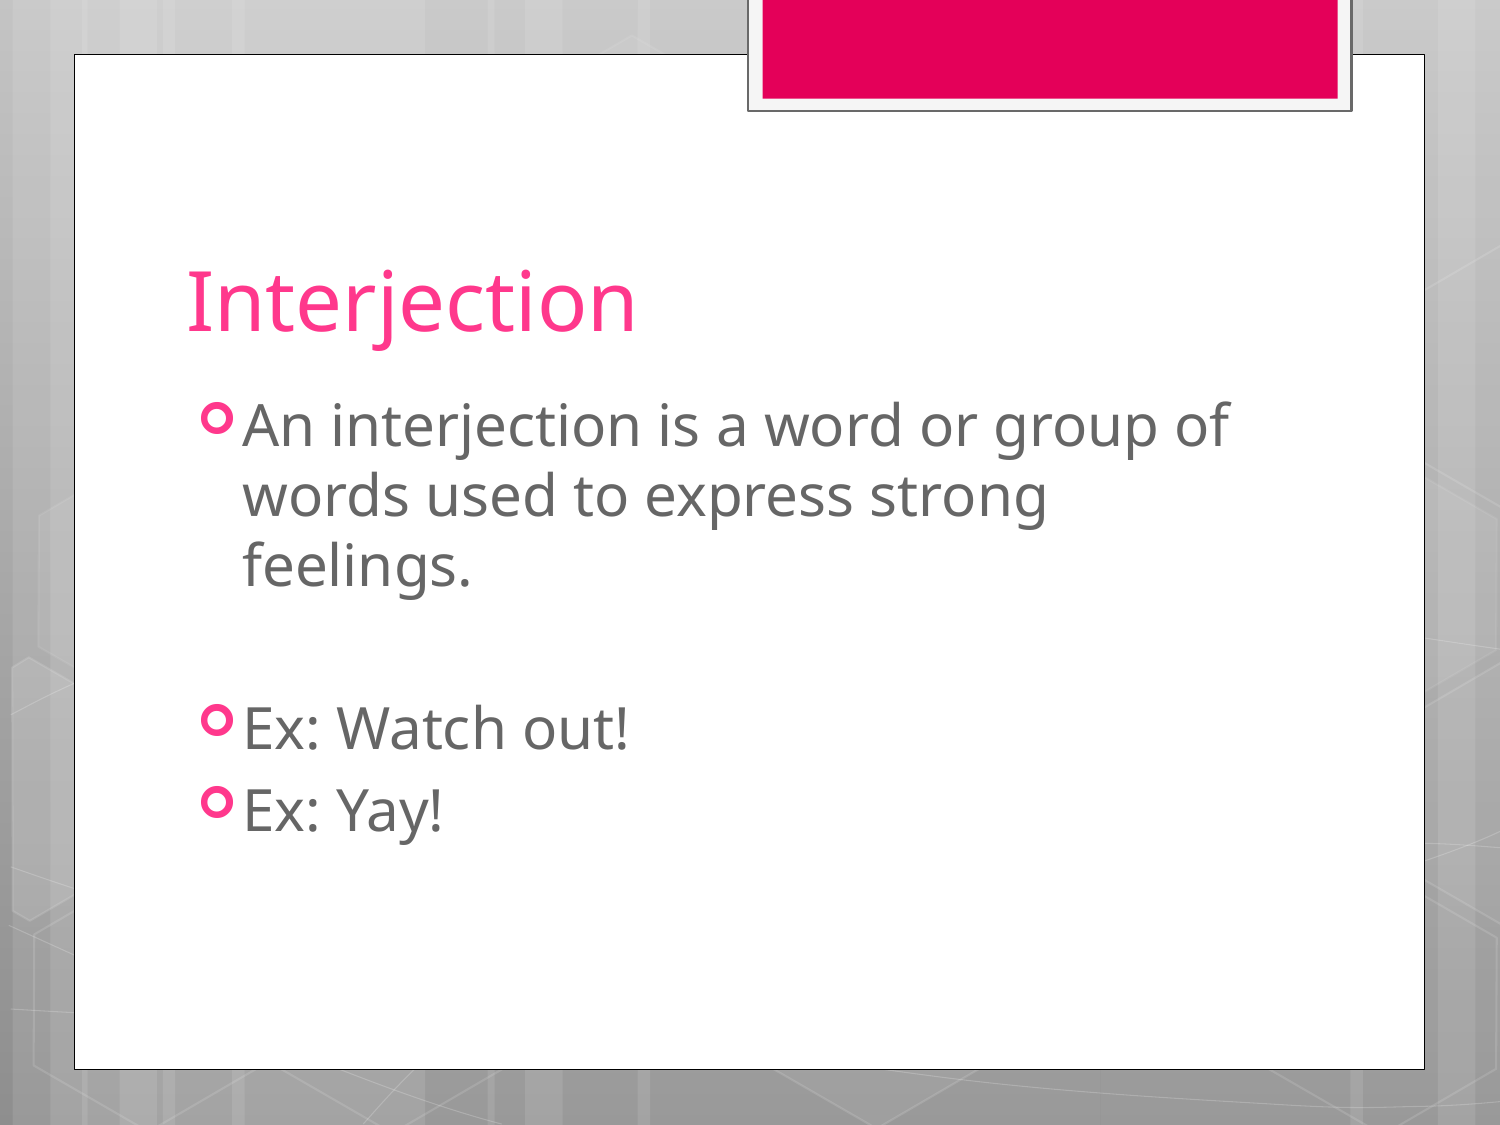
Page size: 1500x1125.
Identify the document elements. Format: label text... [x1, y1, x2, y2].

list An interjection is a word or group of words used to express strong feelings. Ex: Watch out! Ex: Yay! [171, 381, 1283, 957]
title Interjection [171, 168, 1324, 357]
